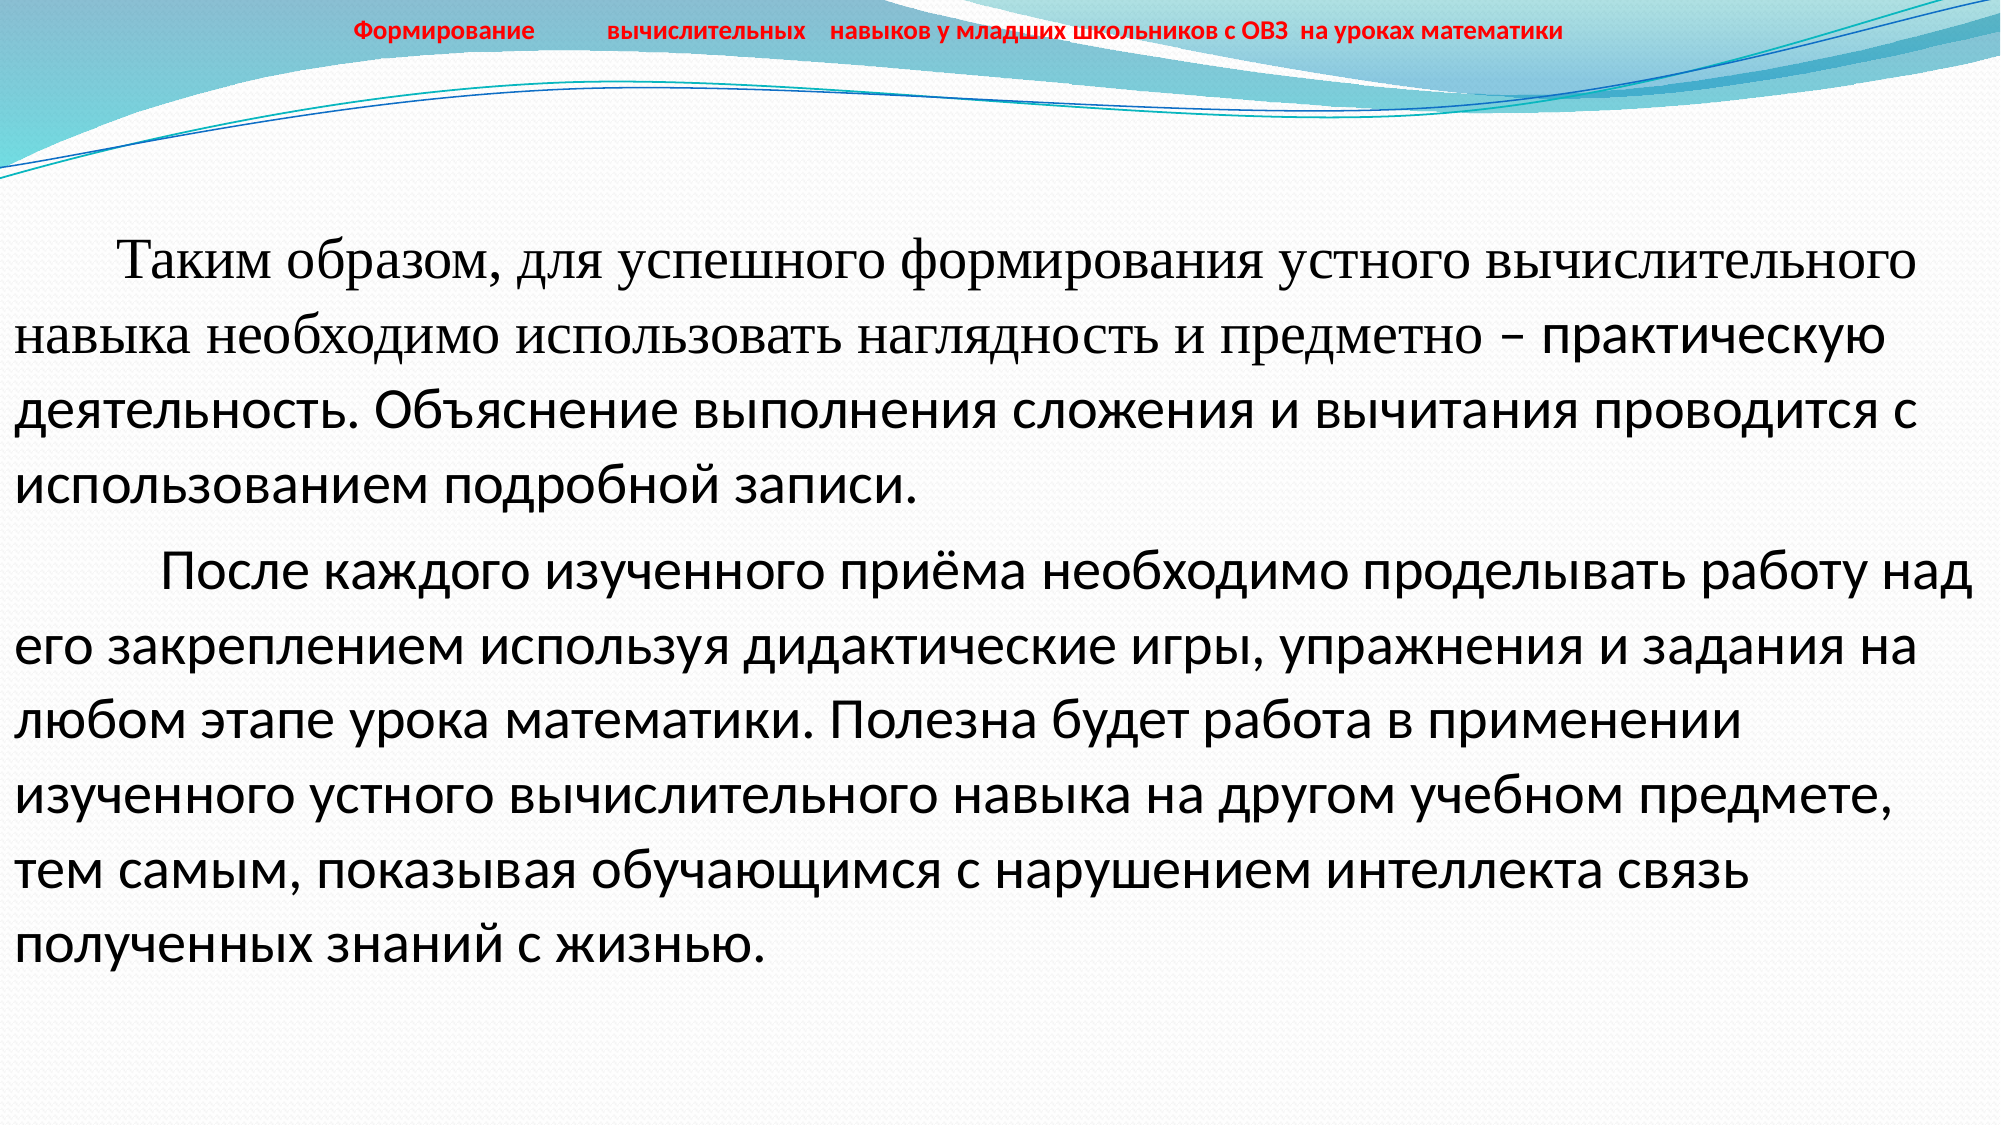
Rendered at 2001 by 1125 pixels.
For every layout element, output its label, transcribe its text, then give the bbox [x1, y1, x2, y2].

title Формирование вычислительных навыков у младших школьников с ОВЗ на уроках математики [137, 0, 1863, 45]
list Таким образом, для успешного формирования устного вычислительного навыка необходимо использовать наглядность и предметно – практическую деятельность. Объяснение выполнения сложения и вычитания проводится с использованием подробной записи. После каждого изученного приёма необходимо проделывать работу над его закреплением используя дидактические игры, упражнения и задания на любом этапе урока математики. Полезна будет работа в применении изученного устного вычислительного навыка на другом учебном предмете, тем самым, показывая обучающимся с нарушением интеллекта связь полученных знаний с жизнью. [0, 45, 2000, 1125]
